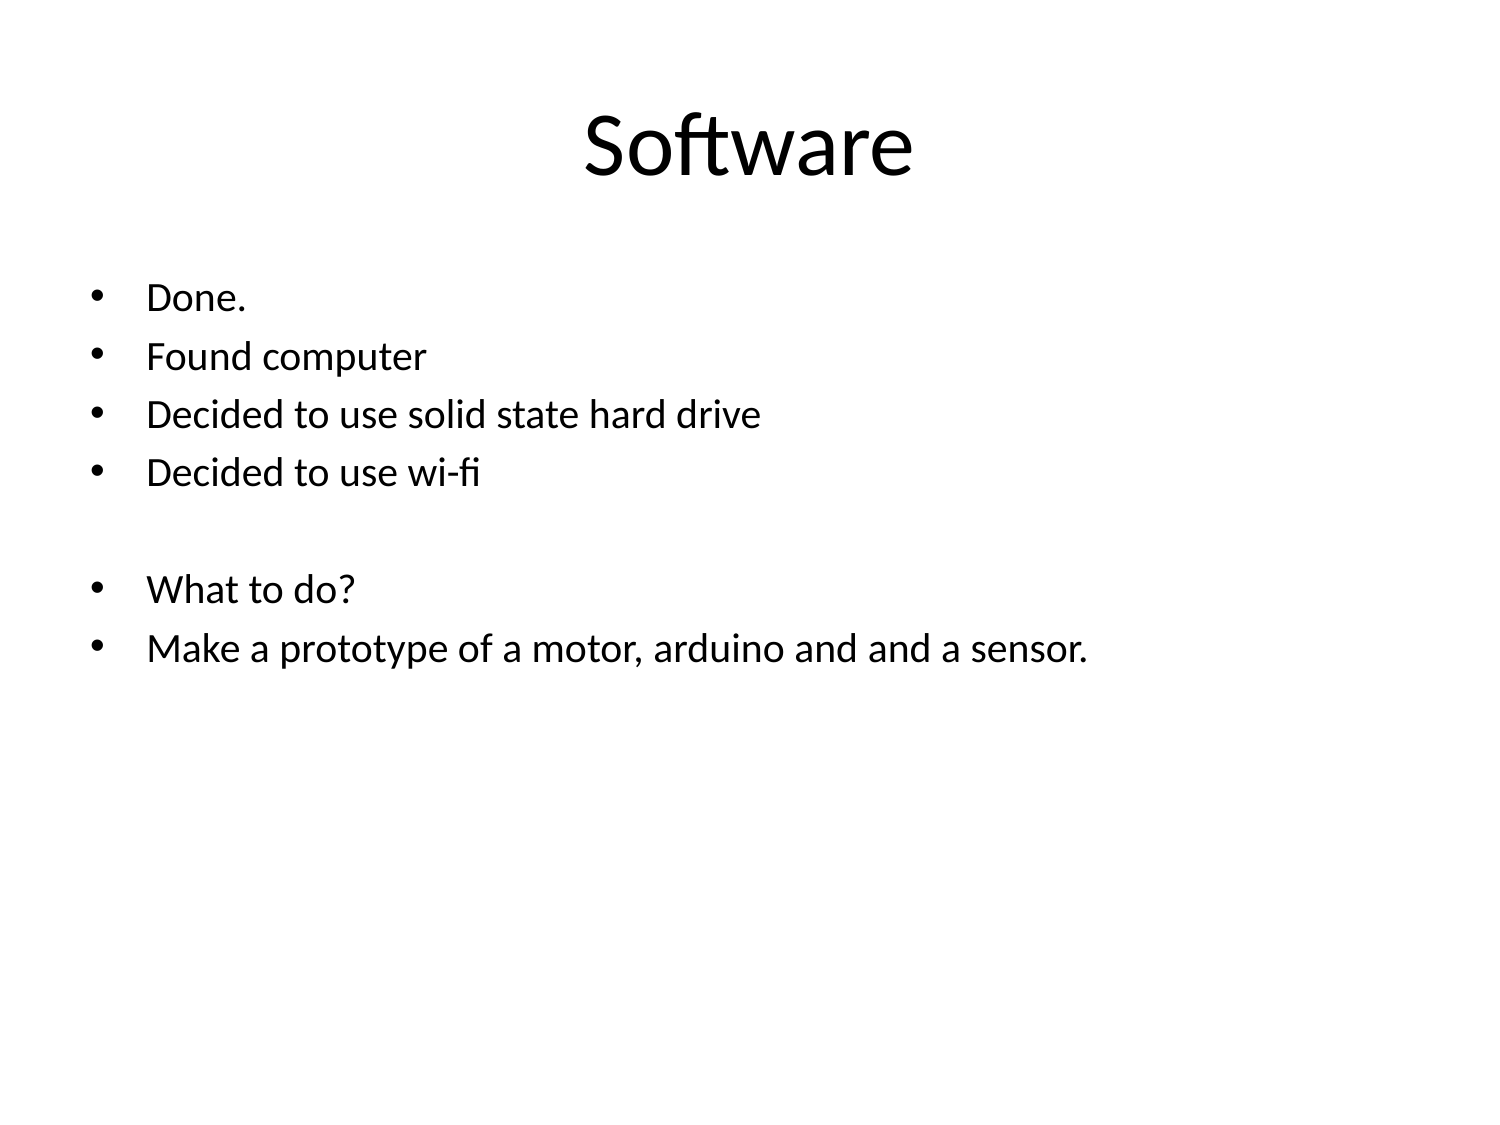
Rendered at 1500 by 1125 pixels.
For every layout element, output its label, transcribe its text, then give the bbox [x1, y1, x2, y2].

title Software [75, 45, 1425, 233]
list Done. Found computer Decided to use solid state hard drive Decided to use wi-fi What to do? Make a prototype of a motor, arduino and and a sensor. [75, 262, 1425, 1005]
